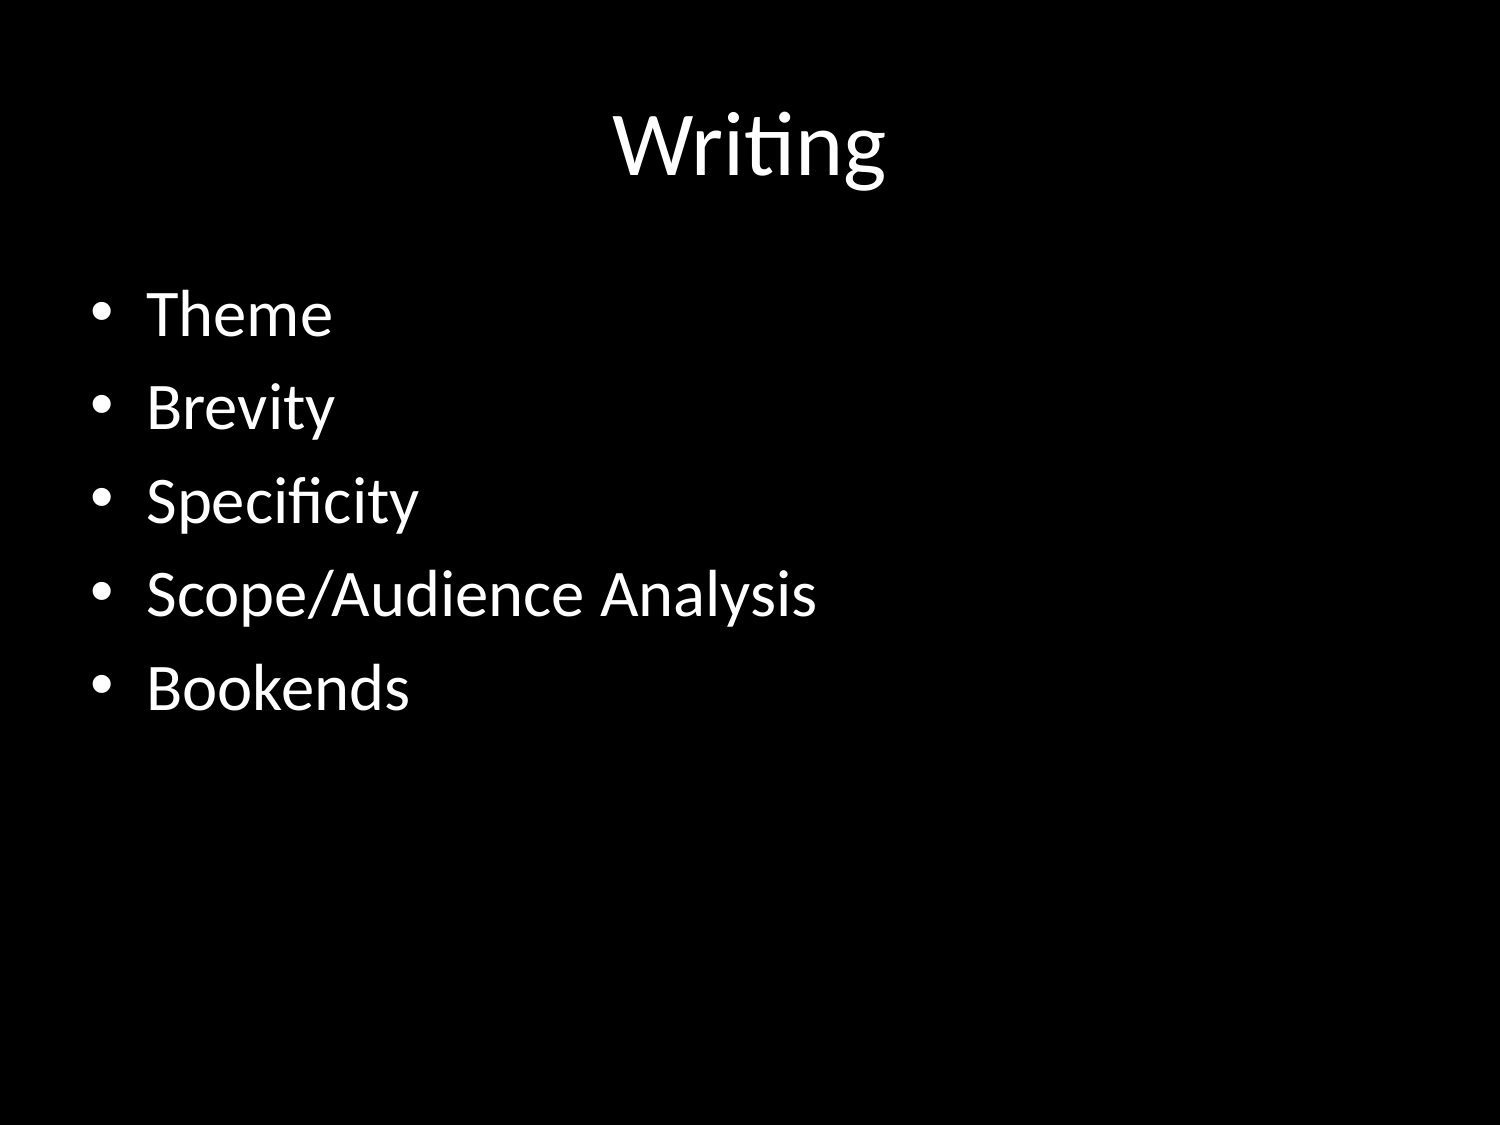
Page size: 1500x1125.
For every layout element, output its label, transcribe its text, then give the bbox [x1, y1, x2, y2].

list Theme Brevity Specificity Scope/Audience Analysis Bookends [75, 262, 1425, 1005]
title Writing [75, 45, 1425, 233]
